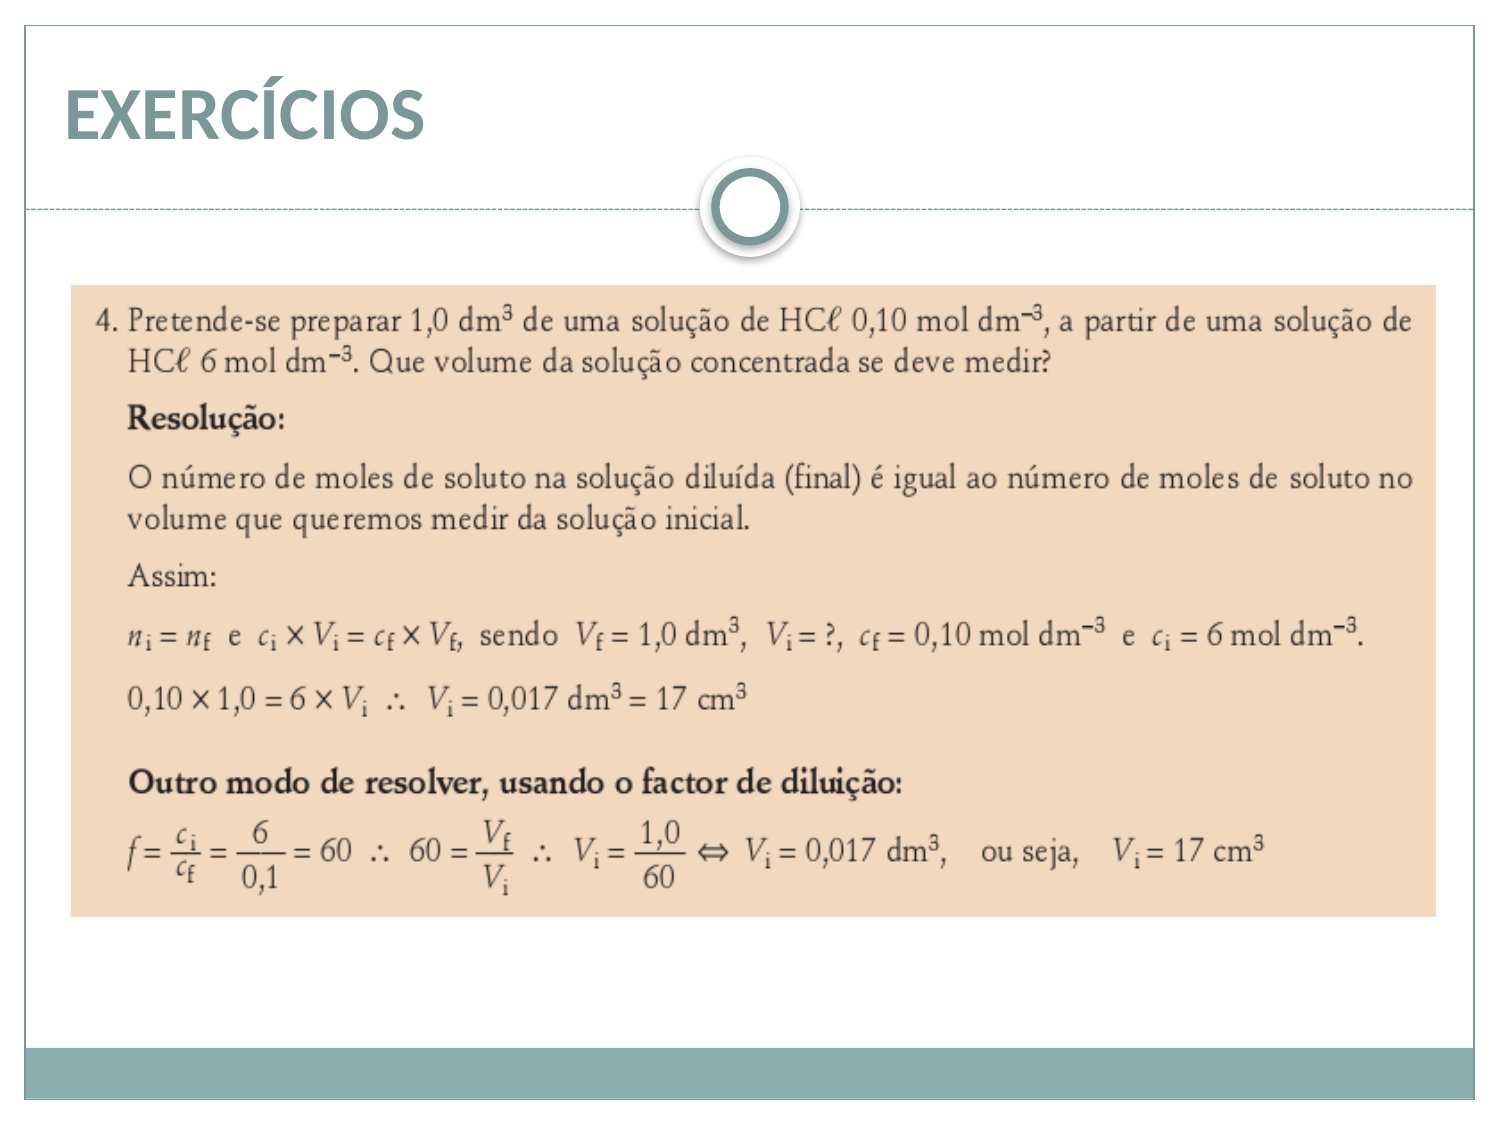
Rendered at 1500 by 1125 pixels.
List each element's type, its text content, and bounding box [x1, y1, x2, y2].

picture [71, 285, 1436, 918]
title EXERCÍCIOS [49, 37, 1450, 162]
